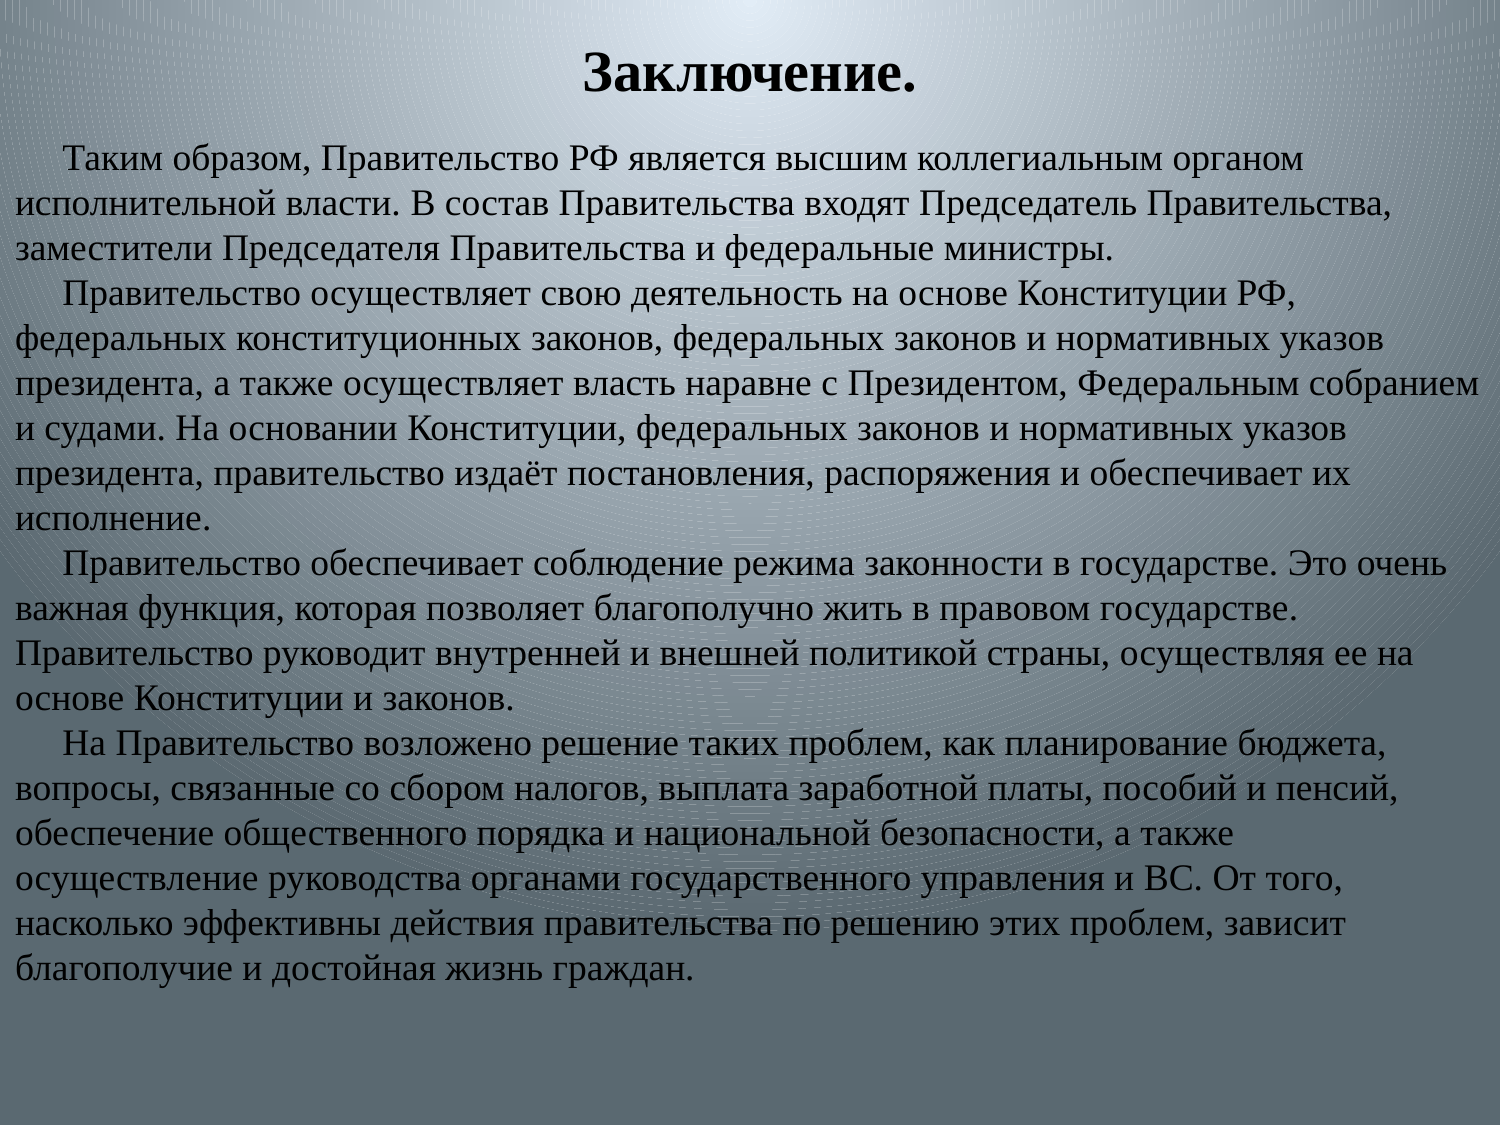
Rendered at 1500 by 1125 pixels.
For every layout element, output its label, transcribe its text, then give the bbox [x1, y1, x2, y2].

list Таким образом, Правительство РФ является высшим коллегиальным органом исполнительной власти. В состав Правительства входят Председатель Правительства, заместители Председателя Правительства и федеральные министры. Правительство осуществляет свою деятельность на основе Конституции РФ, федеральных конституционных законов, федеральных законов и нормативных указов президента, а также осуществляет власть наравне с Президентом, Федеральным собранием и судами. На основании Конституции, федеральных законов и нормативных указов президента, правительство издаёт постановления, распоряжения и обеспечивает их исполнение. Правительство обеспечивает соблюдение режима законности в государстве. Это очень важная функция, которая позволяет благополучно жить в правовом государстве. Правительство руководит внутренней и внешней политикой страны, осуществляя ее на основе Конституции и законов. На Правительство возложено решение таких проблем, как планирование бюджета, вопросы, связанные со сбором налогов, выплата заработной платы, пособий и пенсий, обеспечение общественного порядка и национальной безопасности, а также осуществление руководства органами государственного управления и ВС. От того, насколько эффективны действия правительства по решению этих проблем, зависит благополучие и достойная жизнь граждан. [0, 125, 1500, 1125]
title Заключение. [0, 0, 1500, 125]
